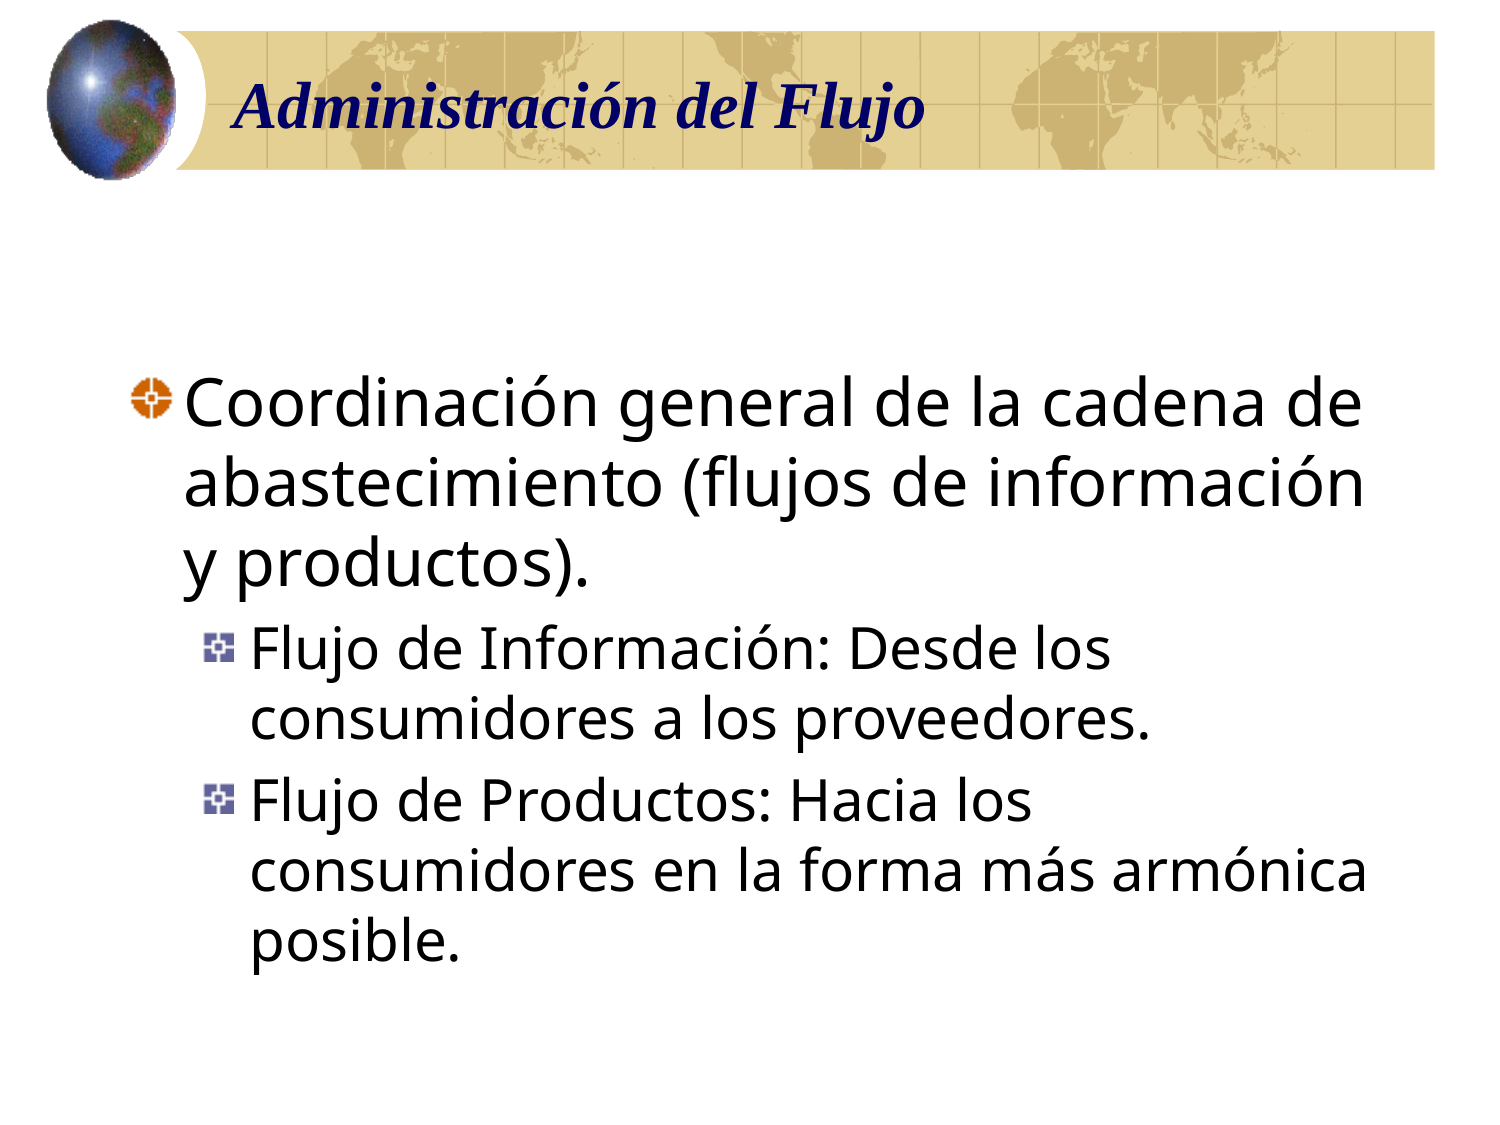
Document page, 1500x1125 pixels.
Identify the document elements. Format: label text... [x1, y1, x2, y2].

list Coordinación general de la cadena de abastecimiento (flujos de información y productos). Flujo de Información: Desde los consumidores a los proveedores. Flujo de Productos: Hacia los consumidores en la forma más armónica posible. [112, 352, 1388, 1028]
picture [42, 14, 190, 185]
picture [202, 631, 234, 662]
picture [127, 376, 175, 424]
picture [202, 782, 234, 814]
title Administración del Flujo [218, 77, 1448, 126]
